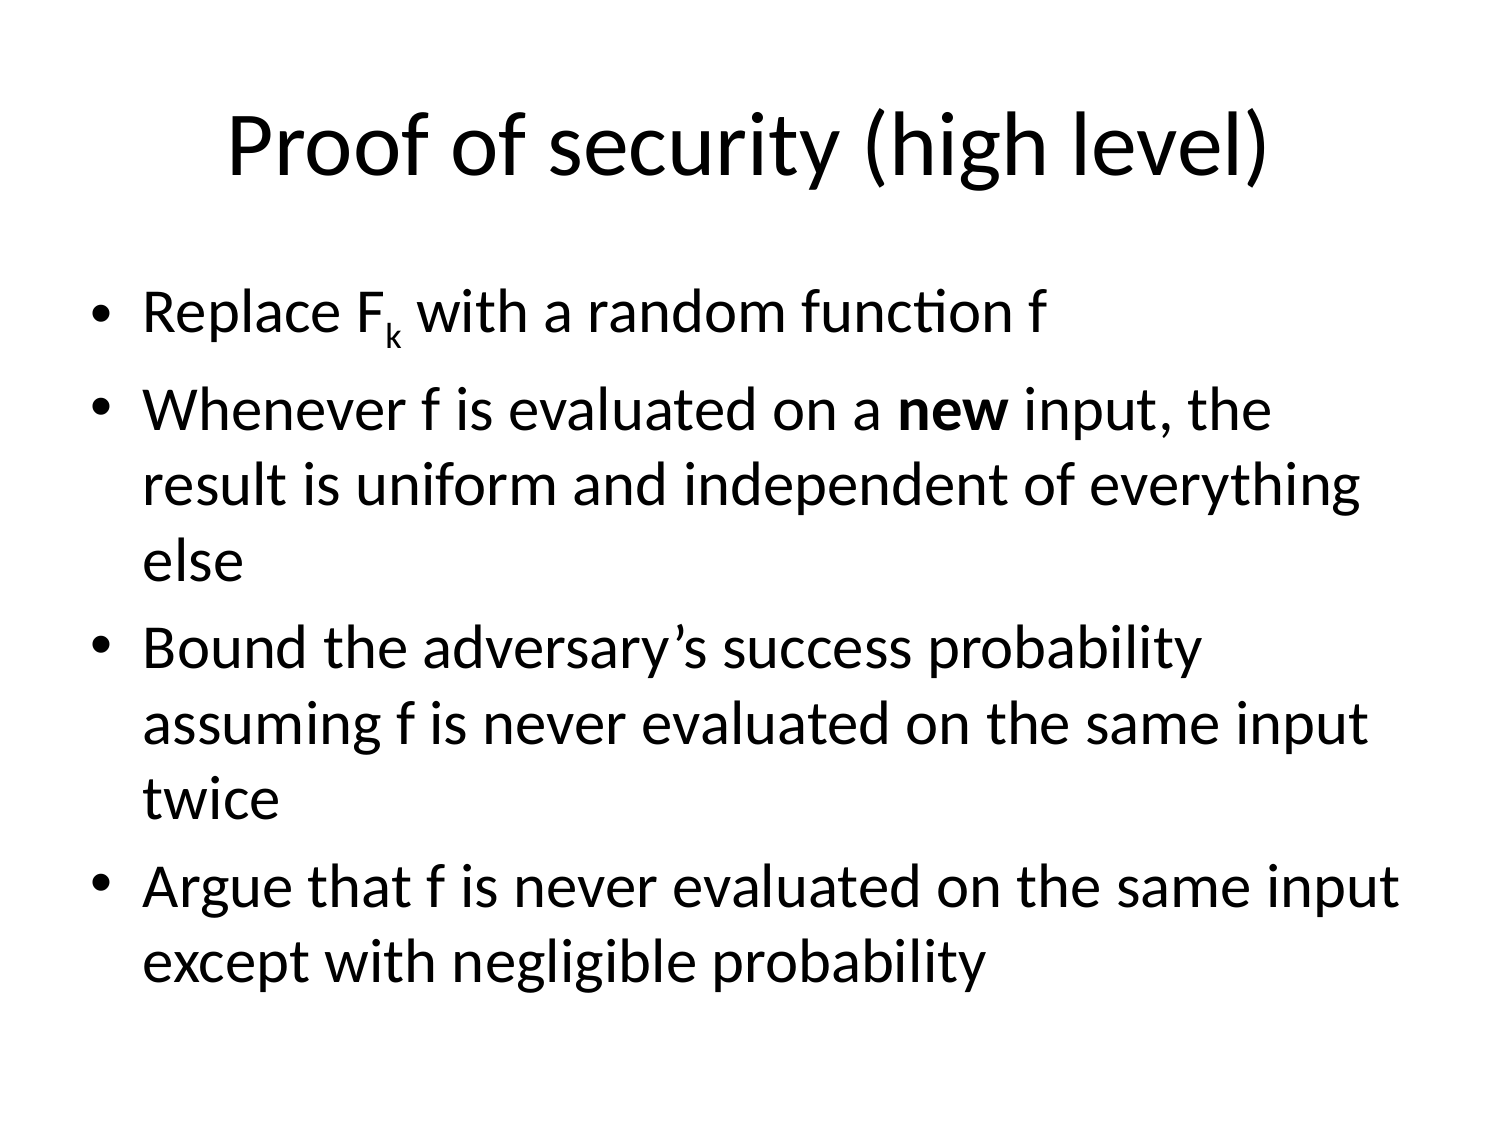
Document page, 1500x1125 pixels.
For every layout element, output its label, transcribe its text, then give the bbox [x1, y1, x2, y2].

title Proof of security (high level) [75, 45, 1425, 233]
list Replace Fk with a random function f Whenever f is evaluated on a new input, the result is uniform and independent of everything else Bound the adversary’s success probability assuming f is never evaluated on the same input twice Argue that f is never evaluated on the same input except with negligible probability [75, 262, 1425, 1005]
